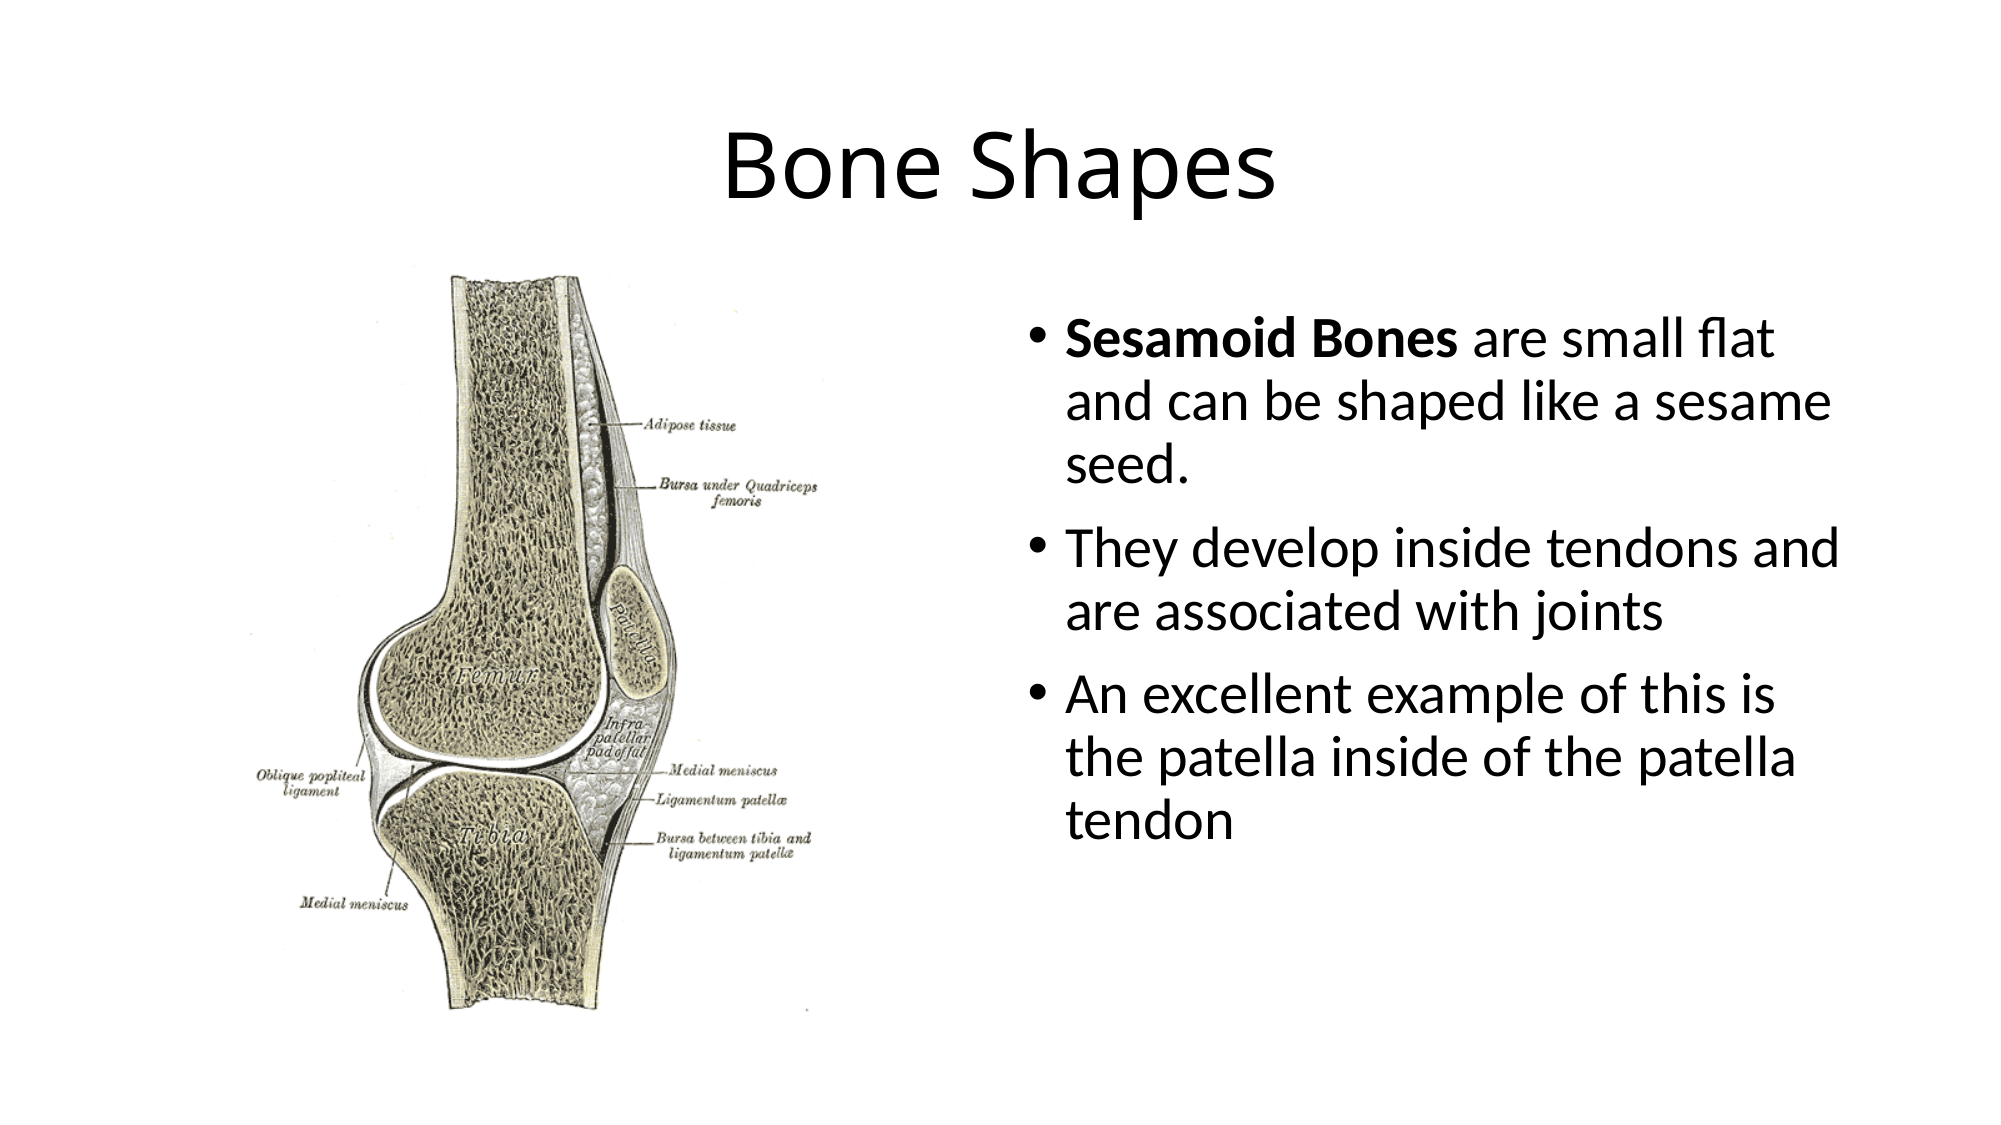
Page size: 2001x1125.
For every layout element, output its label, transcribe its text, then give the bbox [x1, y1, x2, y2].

picture [249, 265, 826, 1014]
list Sesamoid Bones are small flat and can be shaped like a sesame seed. They develop inside tendons and are associated with joints An excellent example of this is the patella inside of the patella tendon [1012, 299, 1863, 1014]
title Bone Shapes [137, 59, 1863, 278]
